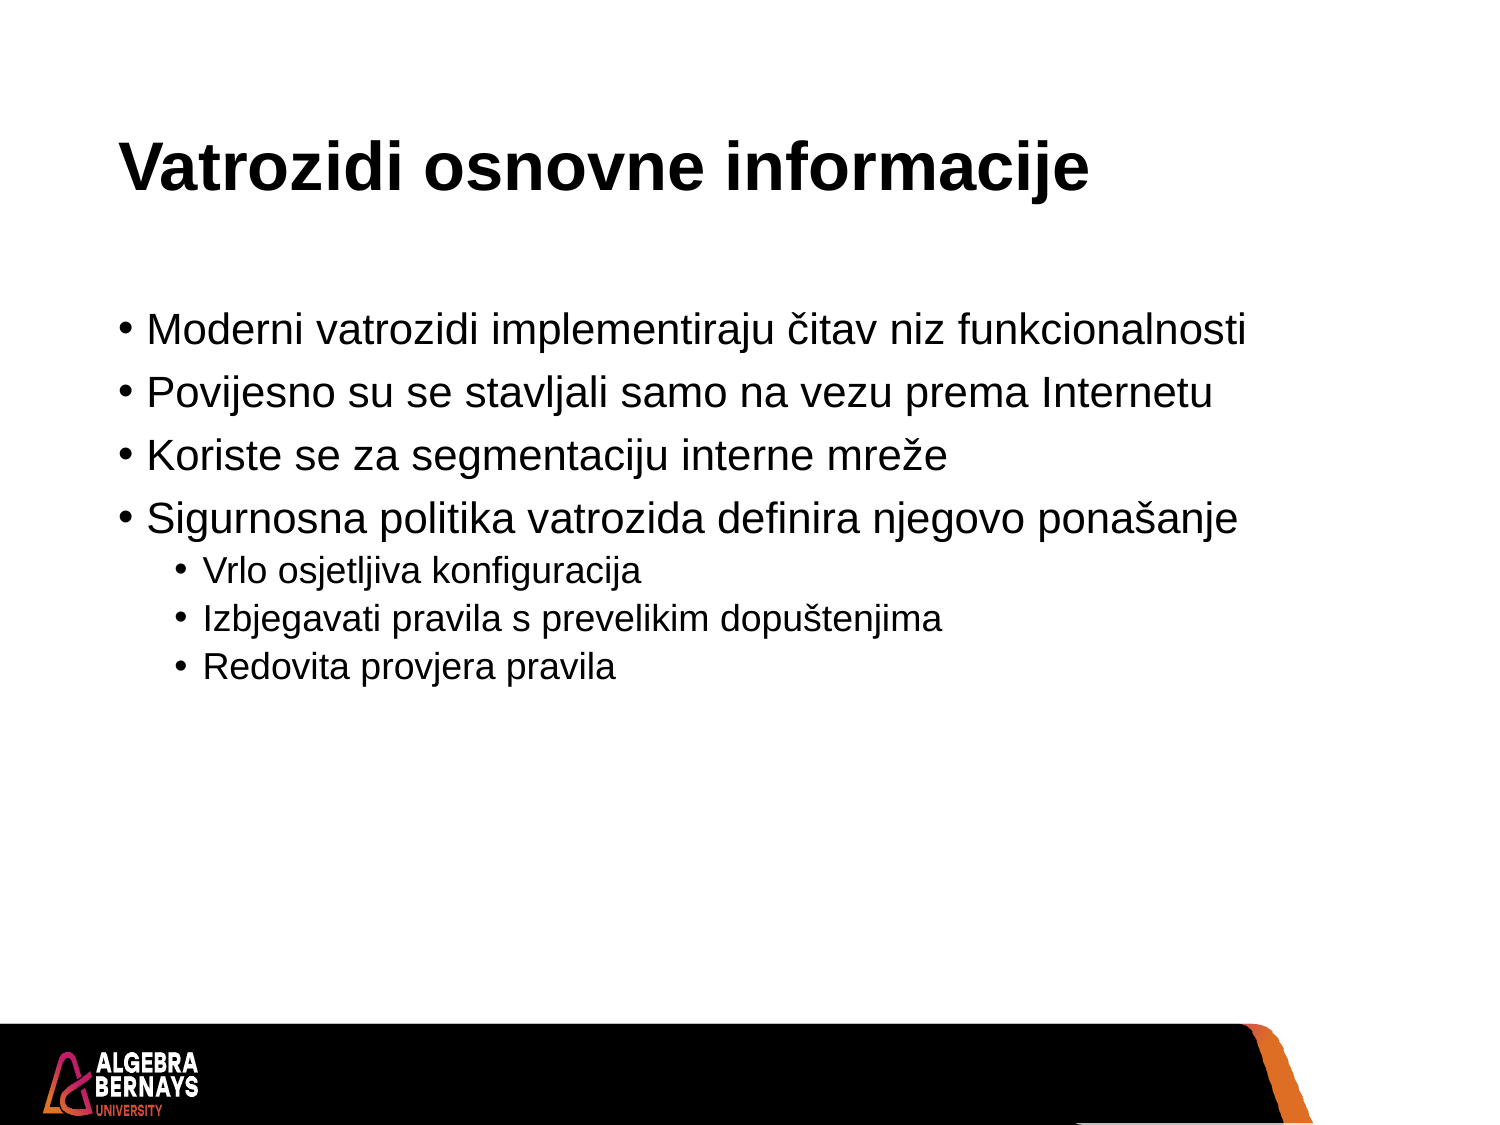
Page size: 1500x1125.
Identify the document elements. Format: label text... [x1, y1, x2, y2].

list Moderni vatrozidi implementiraju čitav niz funkcionalnosti Povijesno su se stavljali samo na vezu prema Internetu Koriste se za segmentaciju interne mreže Sigurnosna politika vatrozida definira njegovo ponašanje Vrlo osjetljiva konfiguracija Izbjegavati pravila s prevelikim dopuštenjima Redovita provjera pravila [103, 299, 1397, 1014]
title Vatrozidi osnovne informacije [103, 59, 1397, 278]
picture [0, 1023, 1468, 1125]
